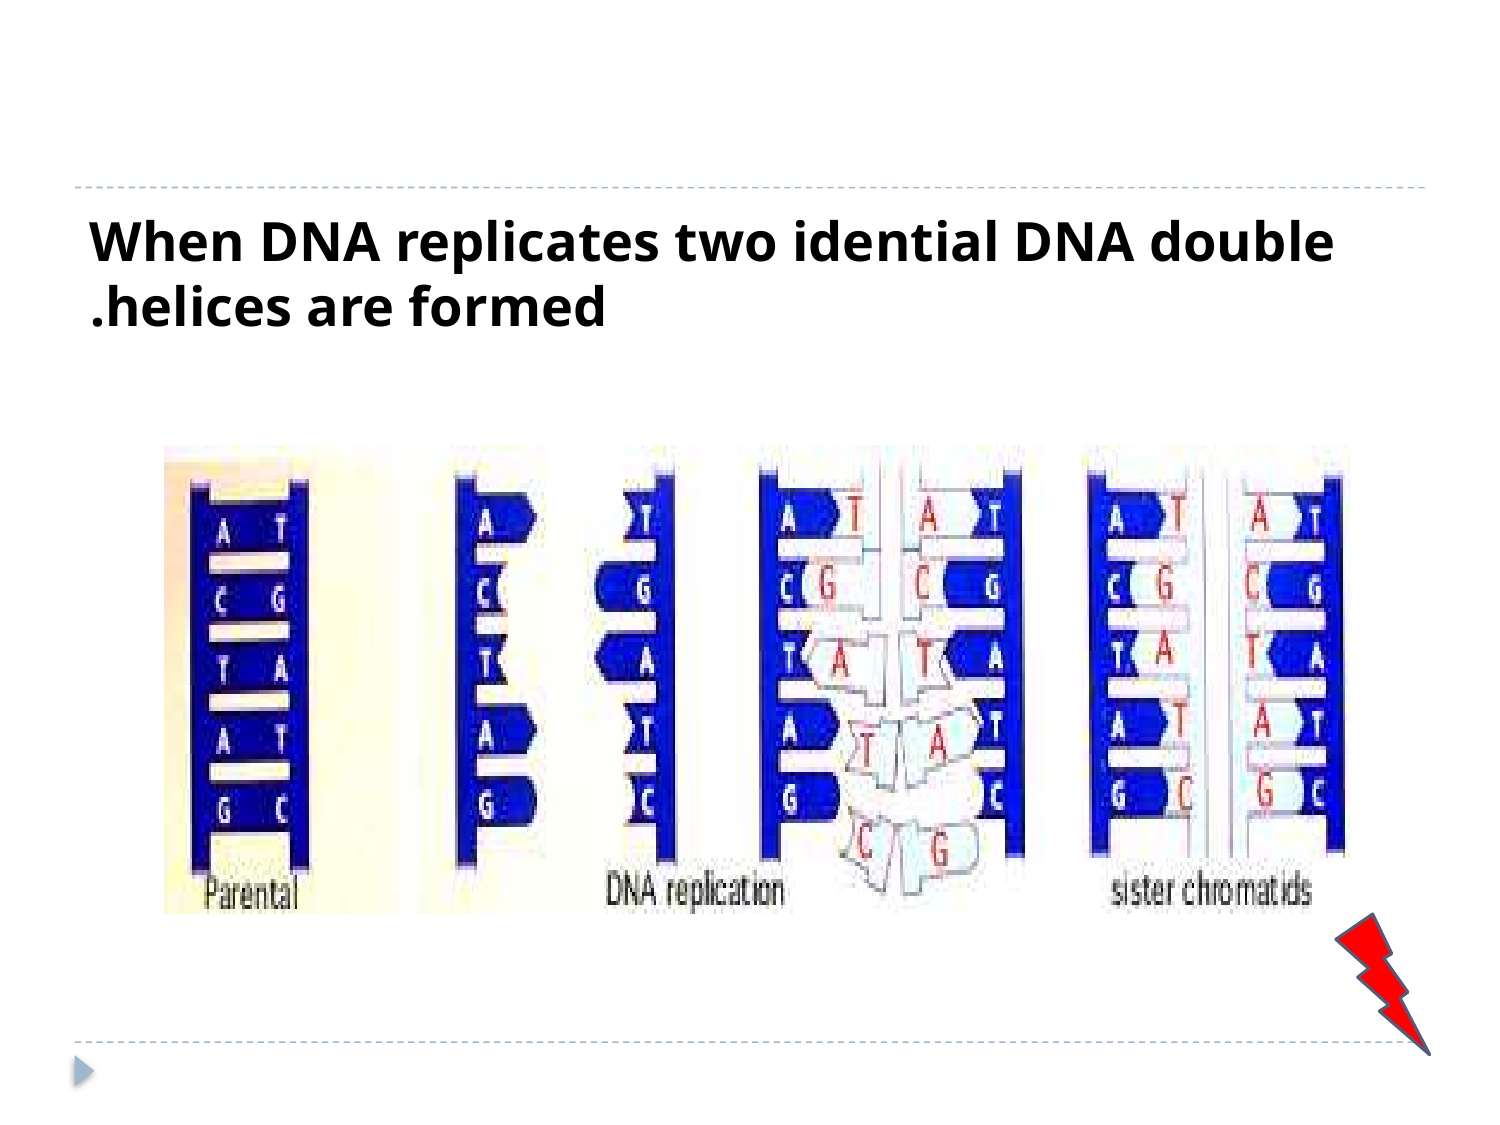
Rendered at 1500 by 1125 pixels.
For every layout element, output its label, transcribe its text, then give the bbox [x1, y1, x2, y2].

picture [163, 445, 1360, 915]
text_box [1334, 912, 1432, 1056]
list When DNA replicates two idential DNA double helices are formed. [75, 200, 1425, 1010]
